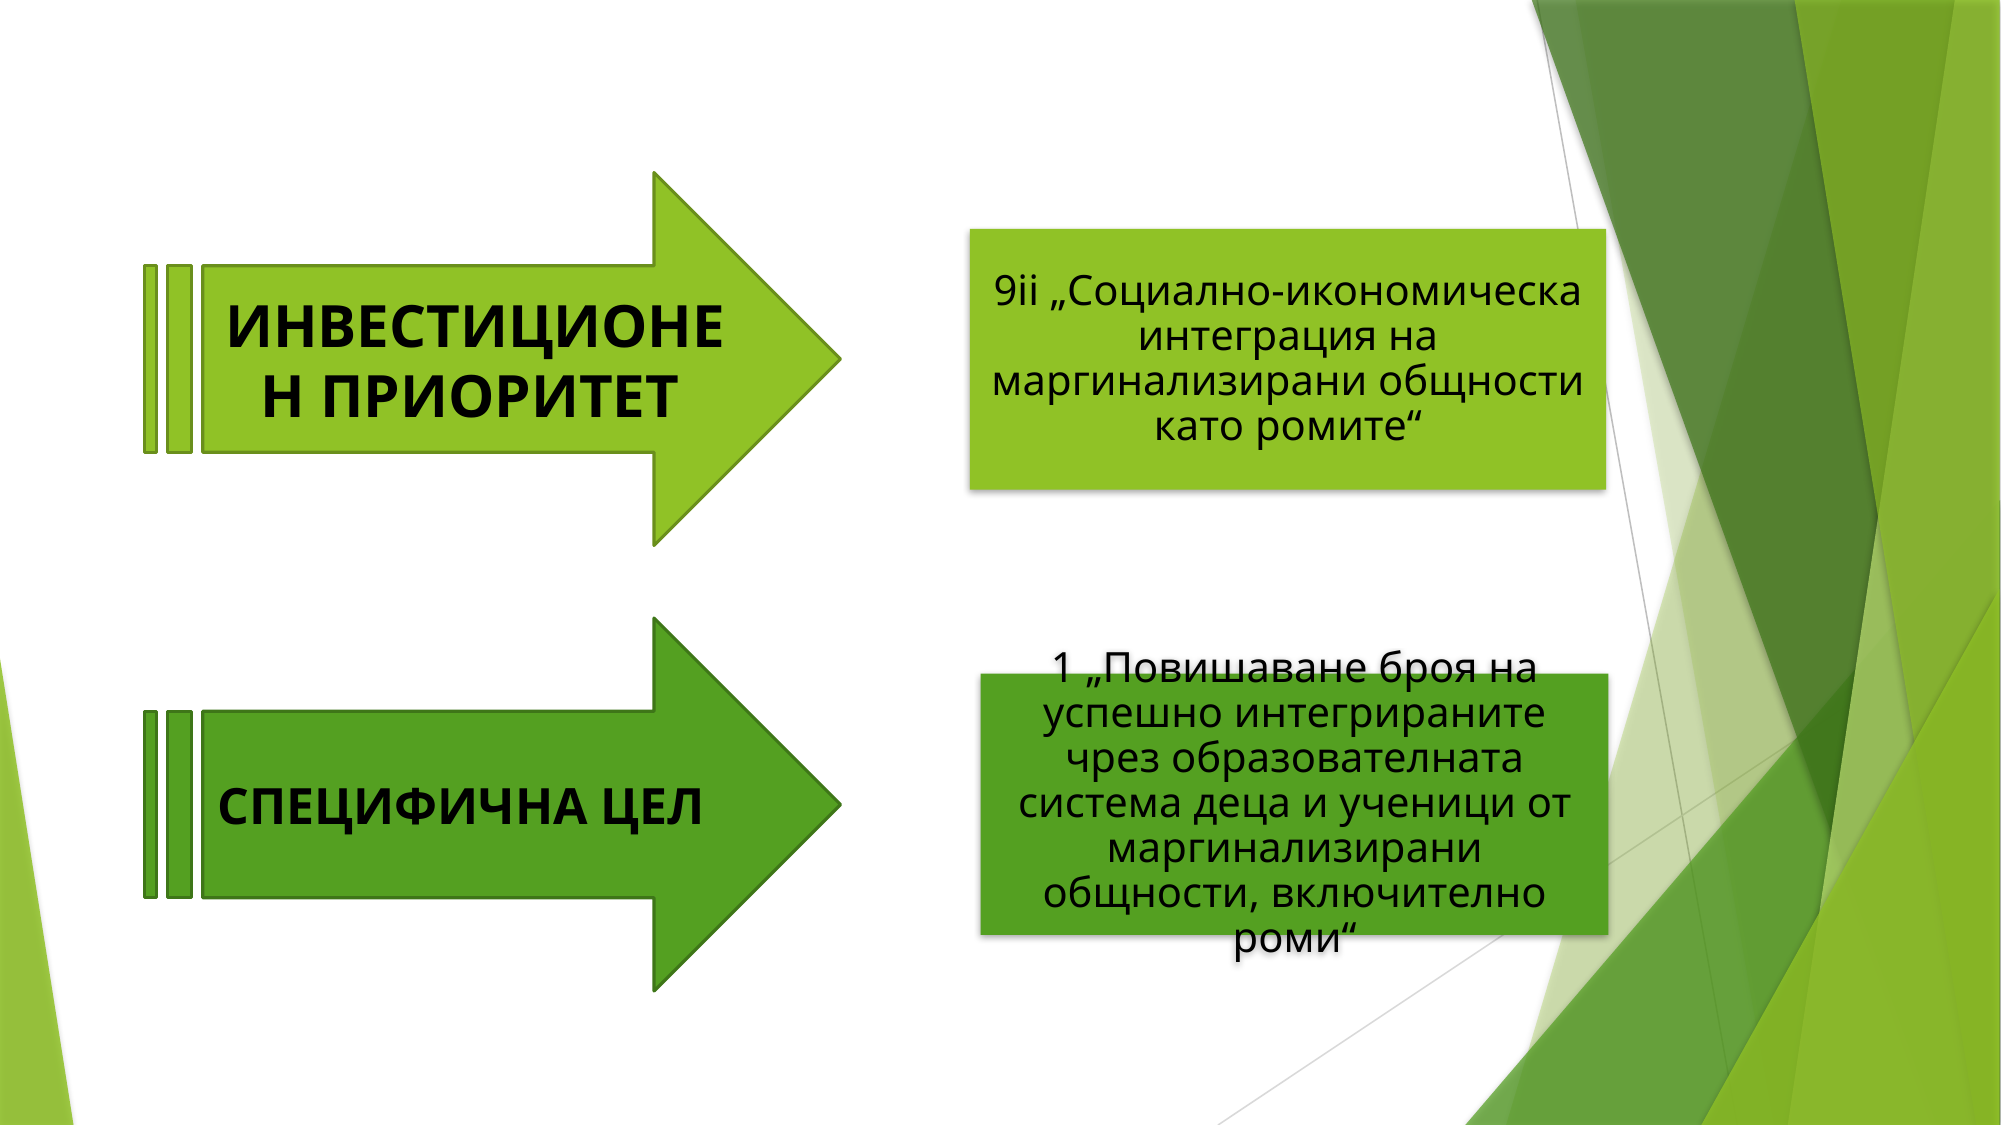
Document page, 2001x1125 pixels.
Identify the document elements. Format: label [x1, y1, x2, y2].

list [110, 99, 1687, 992]
